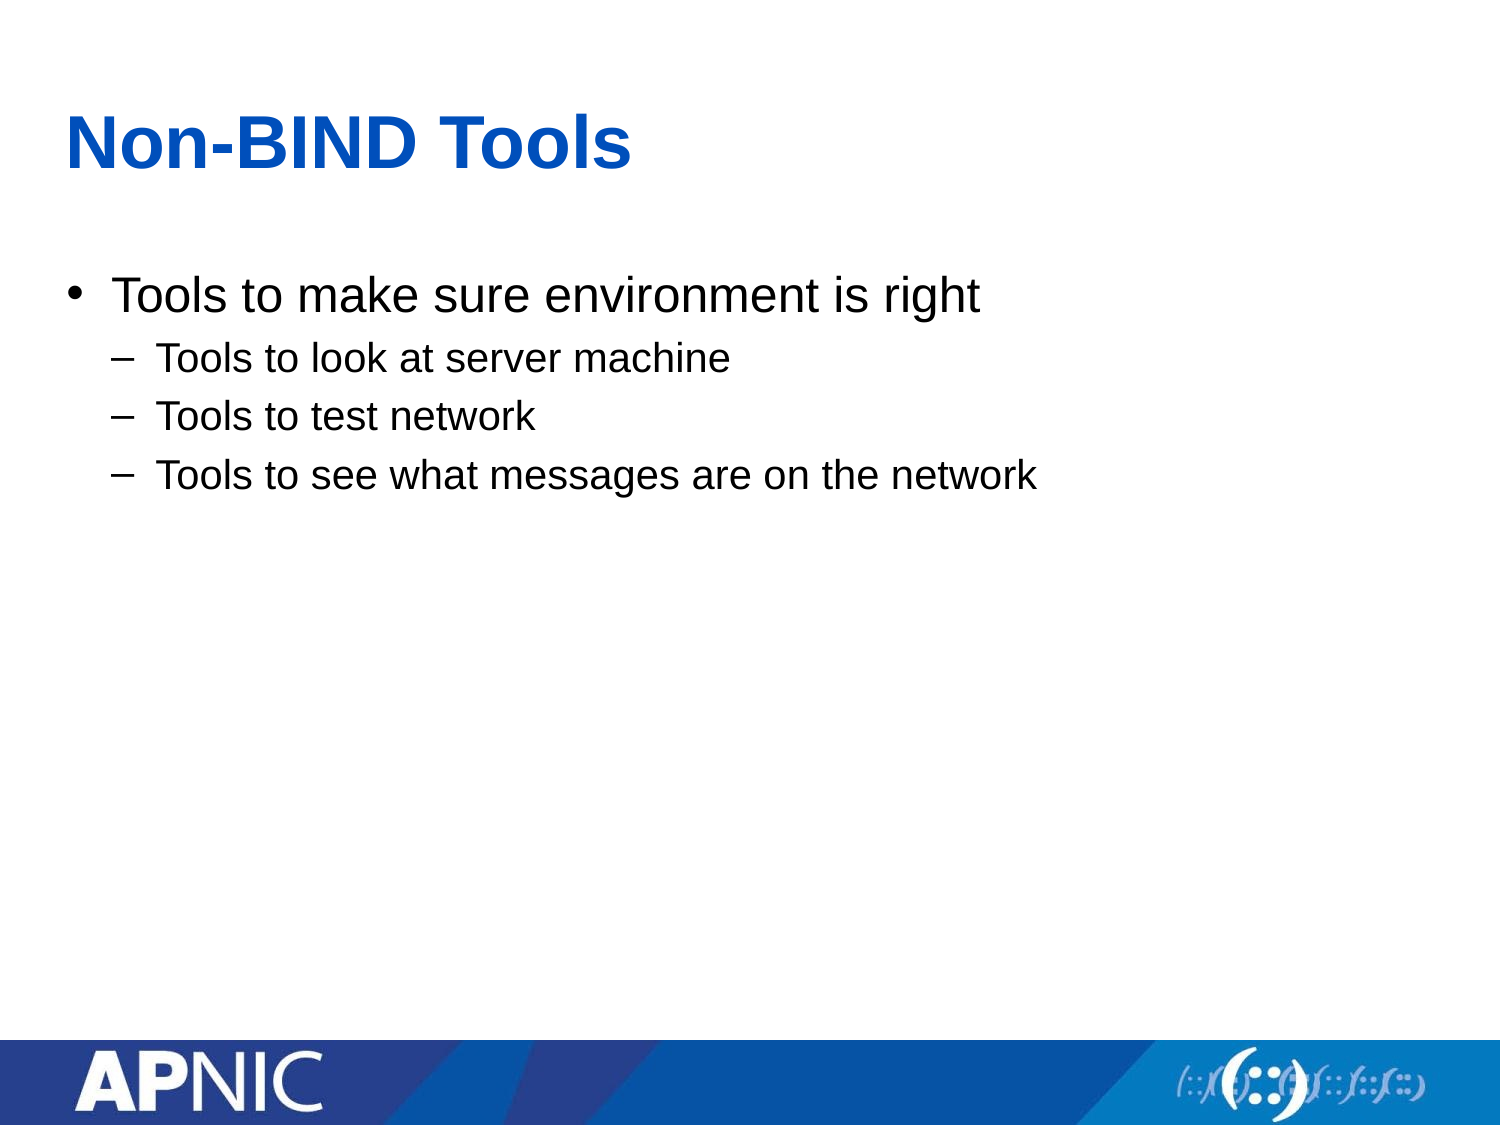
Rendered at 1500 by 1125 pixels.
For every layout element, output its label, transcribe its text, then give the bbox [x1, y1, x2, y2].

title Non-BIND Tools [64, 45, 1436, 233]
picture [0, 1040, 1500, 1125]
list Tools to make sure environment is right Tools to look at server machine Tools to test network Tools to see what messages are on the network [66, 262, 1437, 1012]
